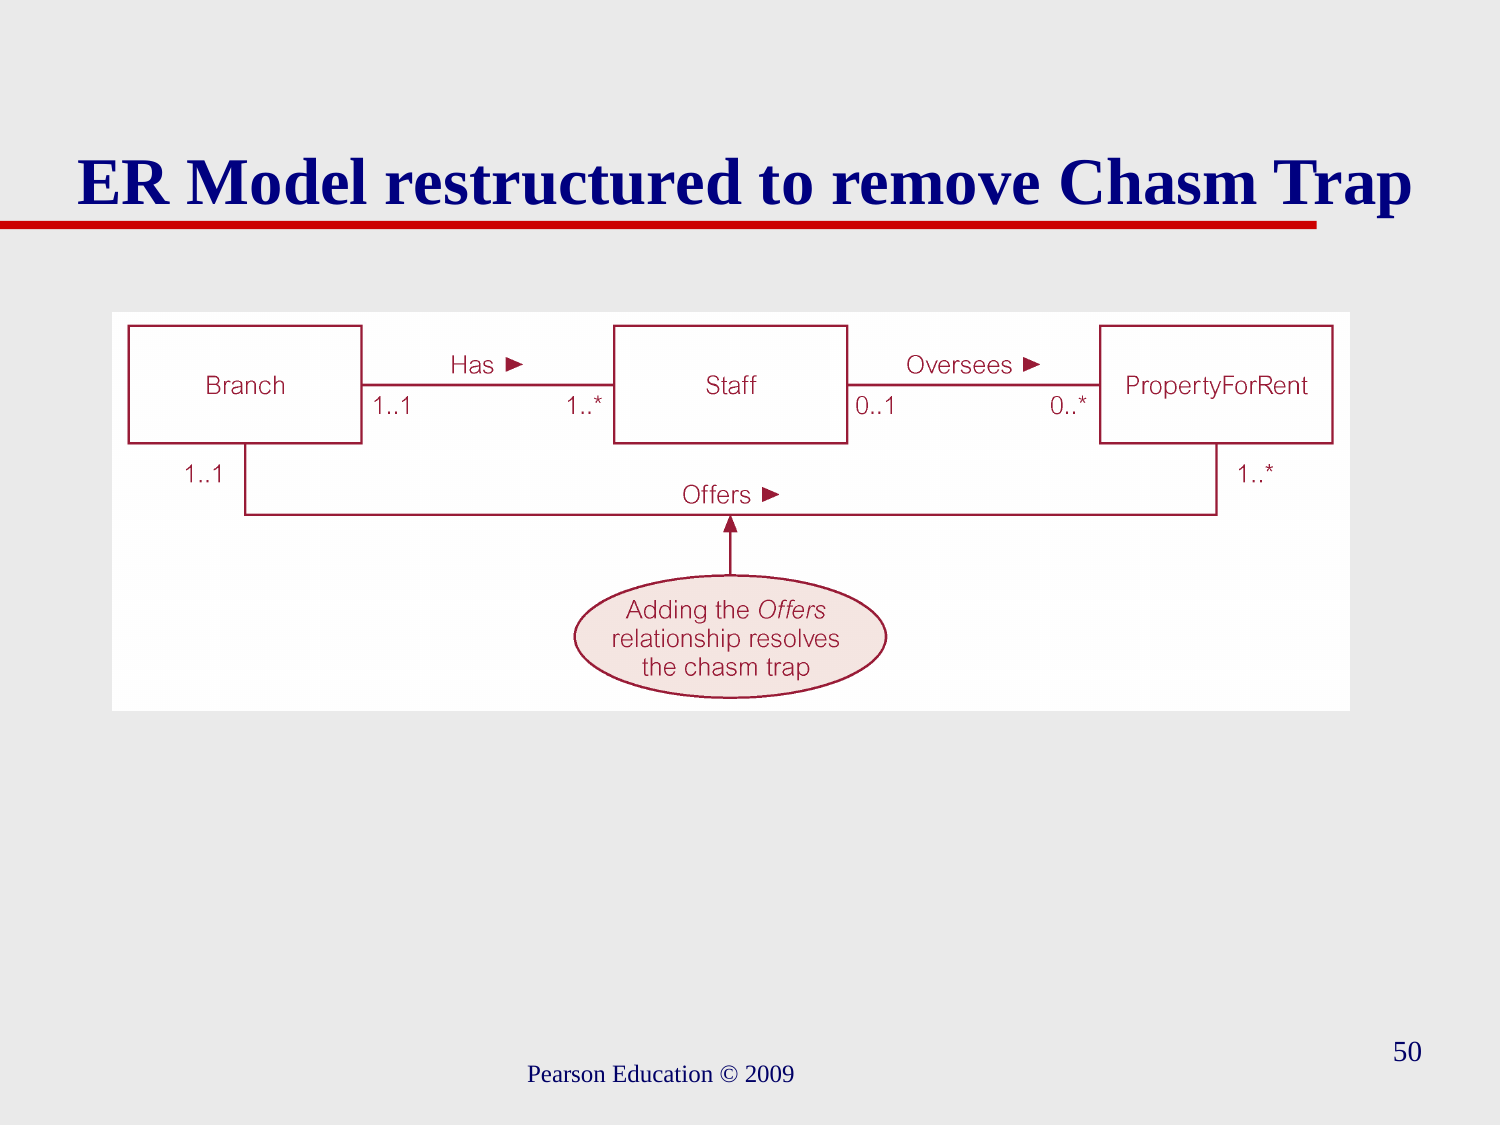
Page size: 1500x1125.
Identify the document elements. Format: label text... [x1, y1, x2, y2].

picture [112, 312, 1351, 711]
text_box Pearson Education © 2009 [512, 1050, 1038, 1095]
title ER Model restructured to remove Chasm Trap [62, 43, 1500, 226]
slide_number 50 [1125, 1012, 1438, 1088]
